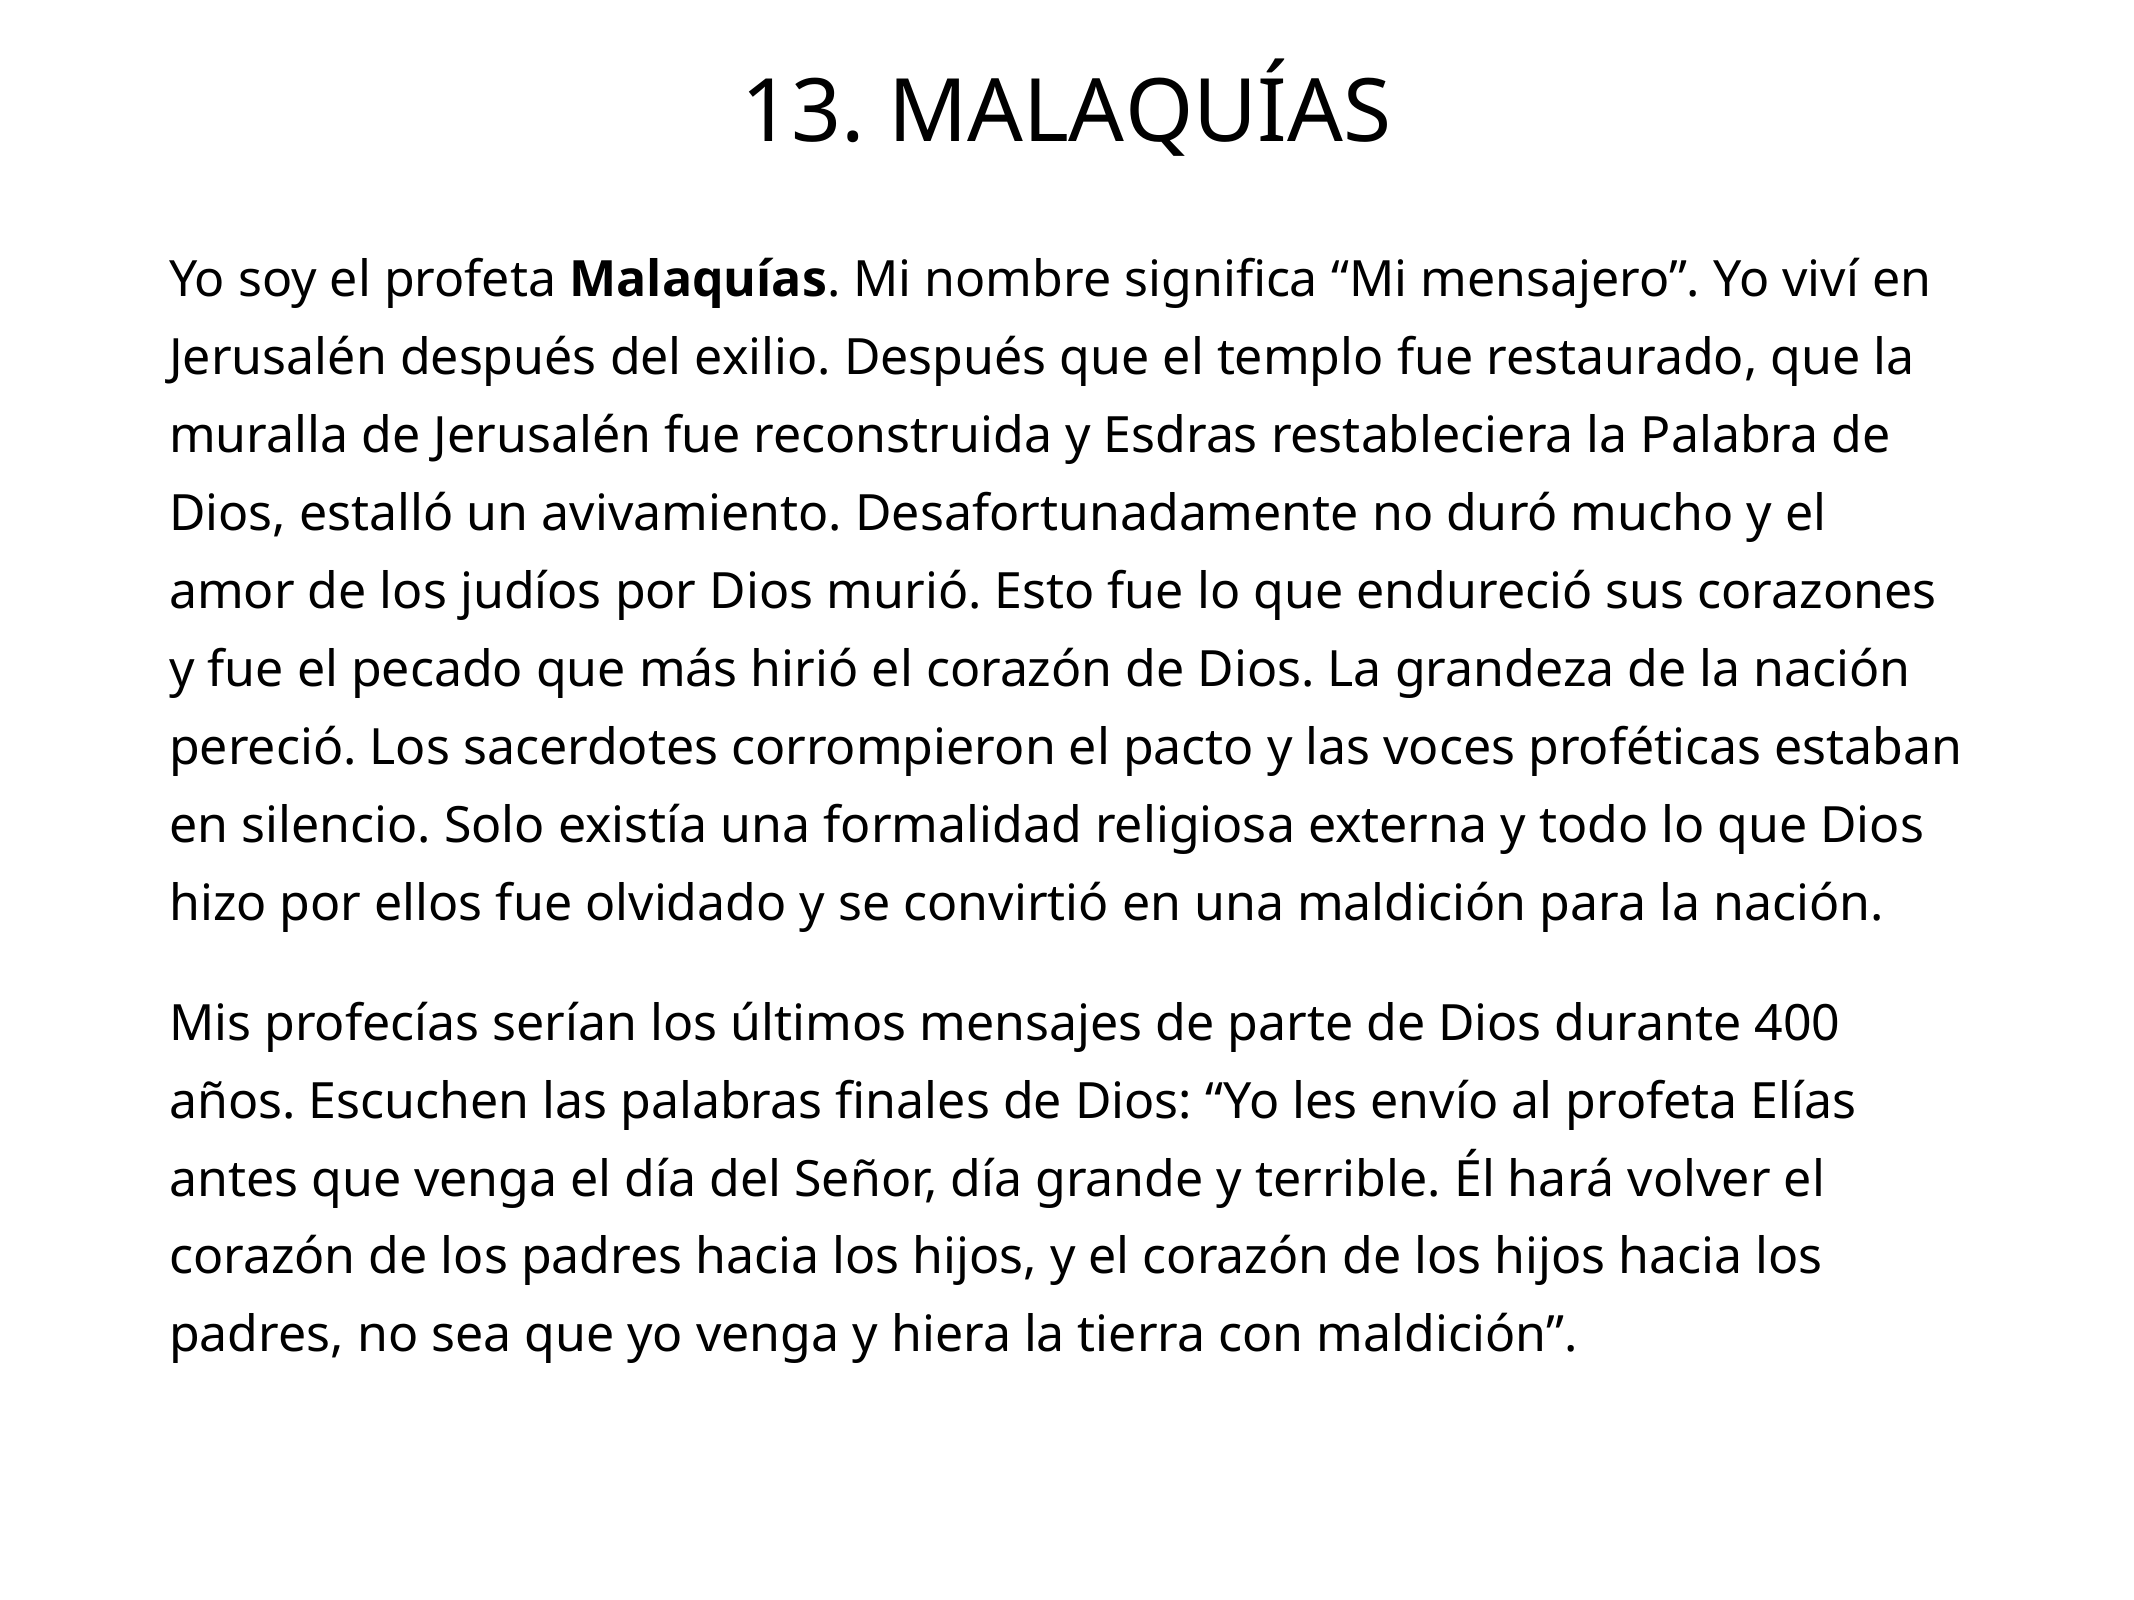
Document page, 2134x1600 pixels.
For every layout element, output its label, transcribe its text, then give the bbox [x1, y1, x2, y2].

text_box Yo soy el profeta Malaquías. Mi nombre significa “Mi mensajero”. Yo viví en Jerusalén después del exilio. Después que el templo fue restaurado, que la muralla de Jerusalén fue reconstruida y Esdras restableciera la Palabra de Dios, estalló un avivamiento. Desafortunadamente no duró mucho y el amor de los judíos por Dios murió. Esto fue lo que endureció sus corazones y fue el pecado que más hirió el corazón de Dios. La grandeza de la nación pereció. Los sacerdotes corrompieron el pacto y las voces proféticas estaban en silencio. Solo existía una formalidad religiosa externa y todo lo que Dios hizo por ellos fue olvidado y se convirtió en una maldición para la nación. Mis profecías serían los últimos mensajes de parte de Dios durante 400 años. Escuchen las palabras finales de Dios: “Yo les envío al profeta Elías antes que venga el día del Señor, día grande y terrible. Él hará volver el corazón de los padres hacia los hijos, y el corazón de los hijos hacia los padres, no sea que yo venga y hiera la tierra con maldición”. [164, 224, 1969, 1367]
text_box 13. MALAQUÍAS [608, 49, 1525, 164]
